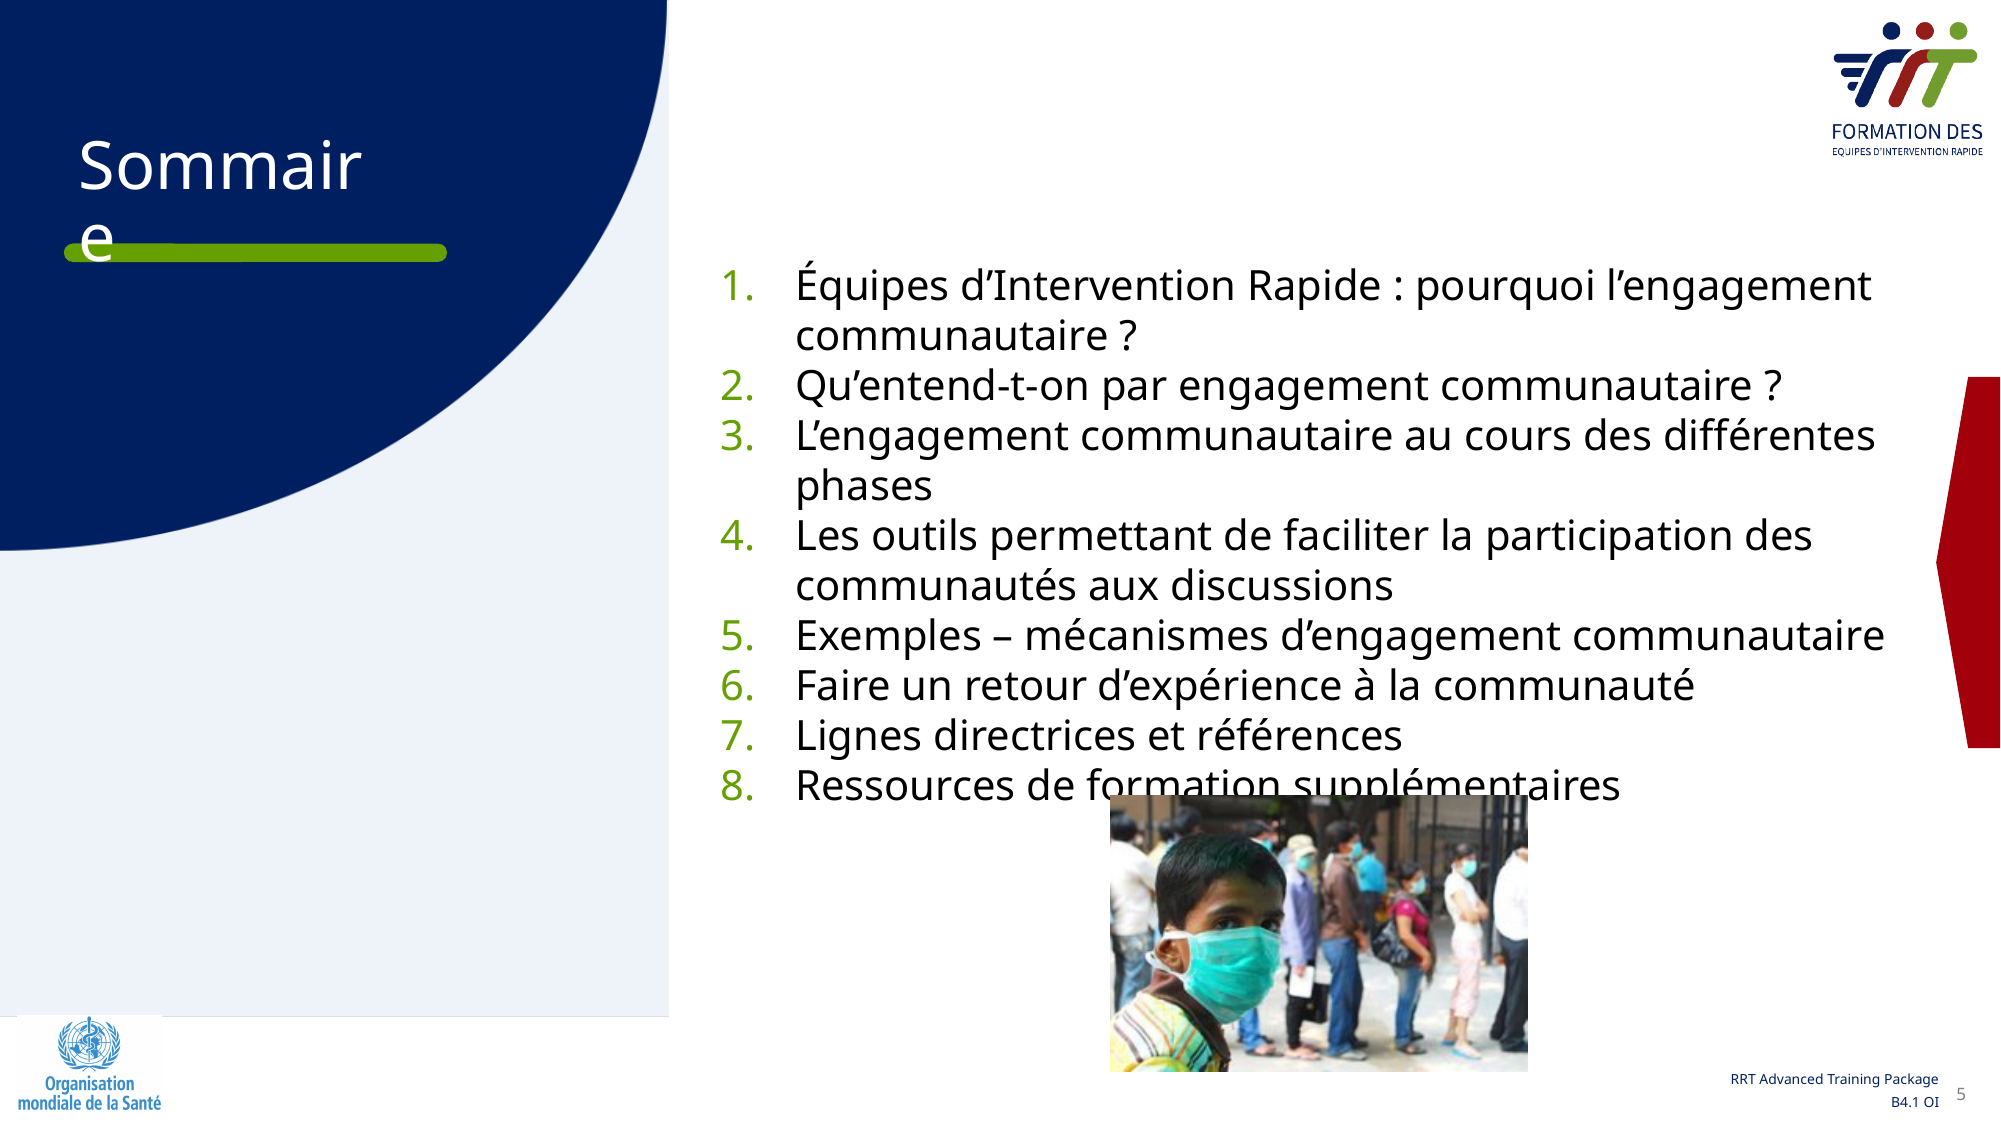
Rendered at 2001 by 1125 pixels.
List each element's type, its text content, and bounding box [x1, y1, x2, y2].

picture [1109, 795, 1528, 1073]
list Équipes d’Intervention Rapide : pourquoi l’engagement communautaire ? Qu’entend-t-on par engagement communautaire ? L’engagement communautaire au cours des différentes phases Les outils permettant de faciliter la participation des communautés aux discussions Exemples – mécanismes d’engagement communautaire Faire un retour d’expérience à la communauté Lignes directrices et références Ressources de formation supplémentaires [700, 250, 1937, 1049]
picture [0, 0, 669, 1111]
title Sommaire [63, 155, 413, 252]
picture [1832, 21, 1983, 157]
